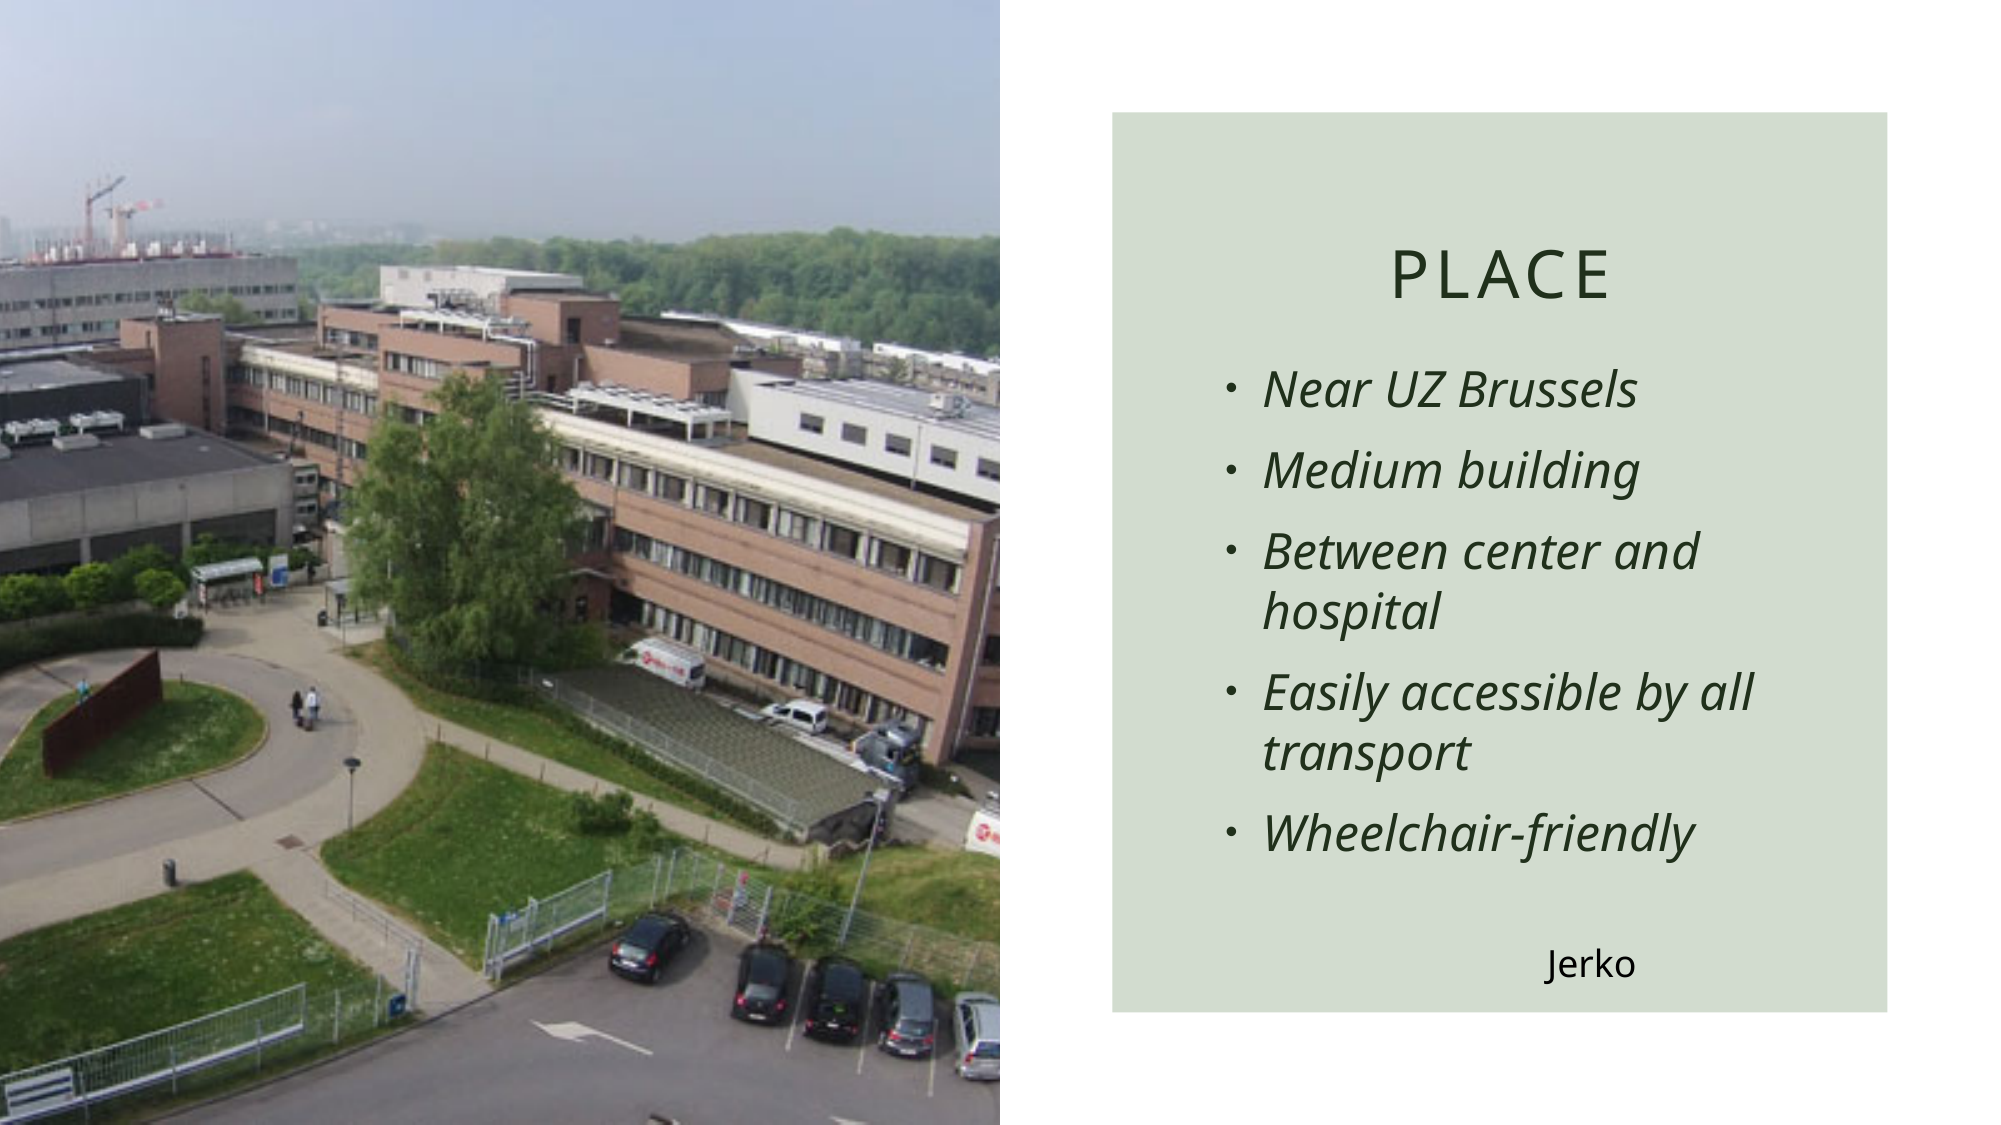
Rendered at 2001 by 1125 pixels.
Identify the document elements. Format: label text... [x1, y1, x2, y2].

title Place [1195, 157, 1805, 321]
picture [0, 0, 1000, 1125]
text_box Jerko [1532, 932, 1820, 992]
list Near UZ Brussels Medium building Between center and hospital Easily accessible by all transport Wheelchair-friendly [1210, 350, 1797, 933]
text_box [1111, 111, 1888, 1013]
text_box [1000, 0, 2000, 1125]
